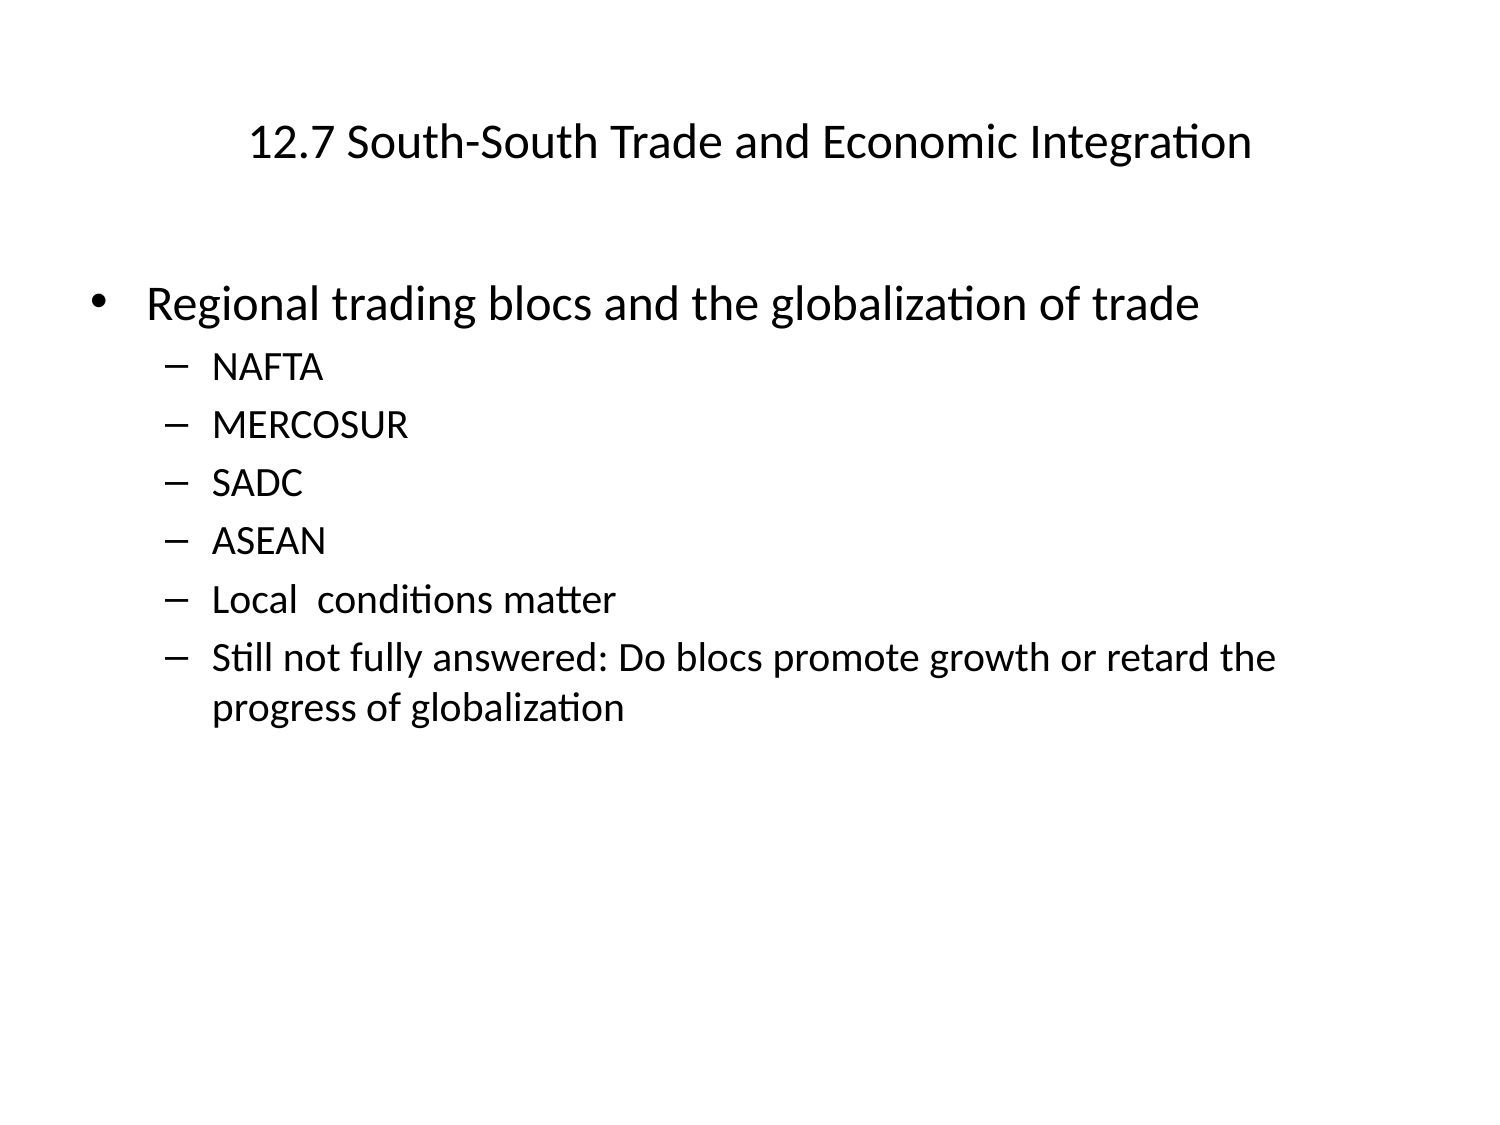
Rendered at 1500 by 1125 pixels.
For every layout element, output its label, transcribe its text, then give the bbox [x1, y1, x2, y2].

title 12.7 South-South Trade and Economic Integration [75, 45, 1425, 233]
list Regional trading blocs and the globalization of trade NAFTA MERCOSUR SADC ASEAN Local conditions matter Still not fully answered: Do blocs promote growth or retard the progress of globalization [75, 262, 1425, 1005]
